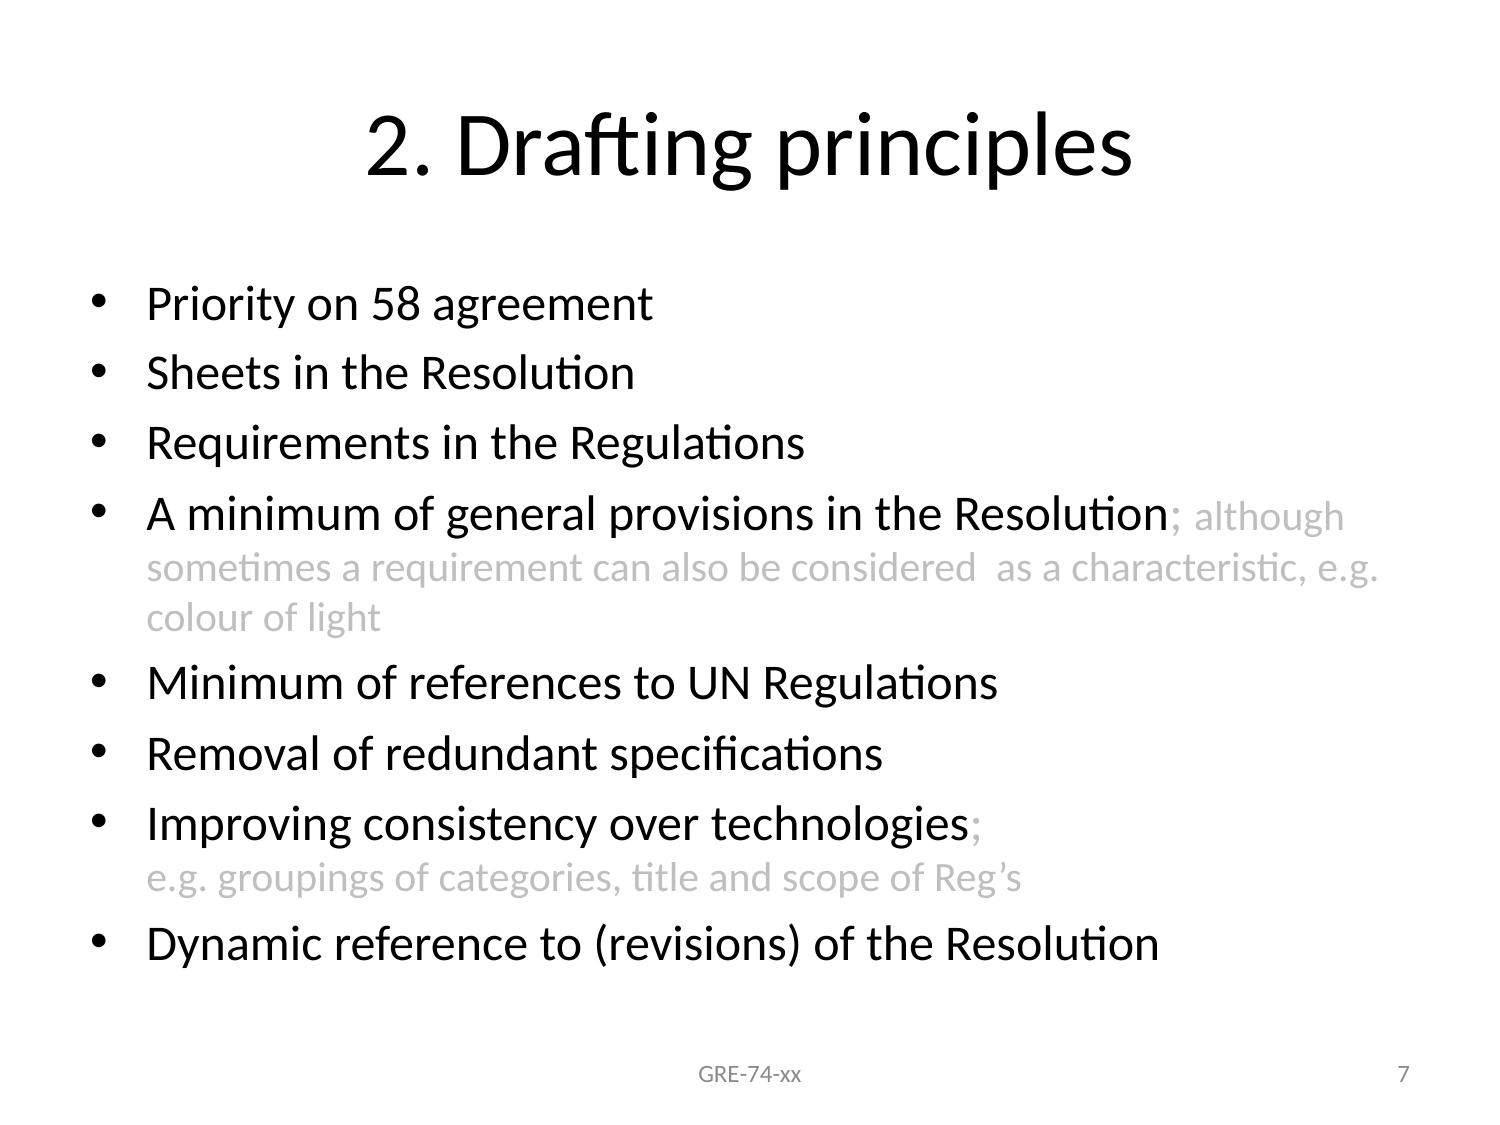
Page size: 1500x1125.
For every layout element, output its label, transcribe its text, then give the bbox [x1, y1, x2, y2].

title 2. Drafting principles [75, 45, 1425, 233]
list Priority on 58 agreement Sheets in the Resolution Requirements in the Regulations A minimum of general provisions in the Resolution; although sometimes a requirement can also be considered as a characteristic, e.g. colour of light Minimum of references to UN Regulations Removal of redundant specifications Improving consistency over technologies; e.g. groupings of categories, title and scope of Reg’s Dynamic reference to (revisions) of the Resolution [75, 262, 1425, 1005]
slide_number 7 [1074, 1042, 1425, 1103]
footer GRE-74-xx [512, 1042, 988, 1103]
